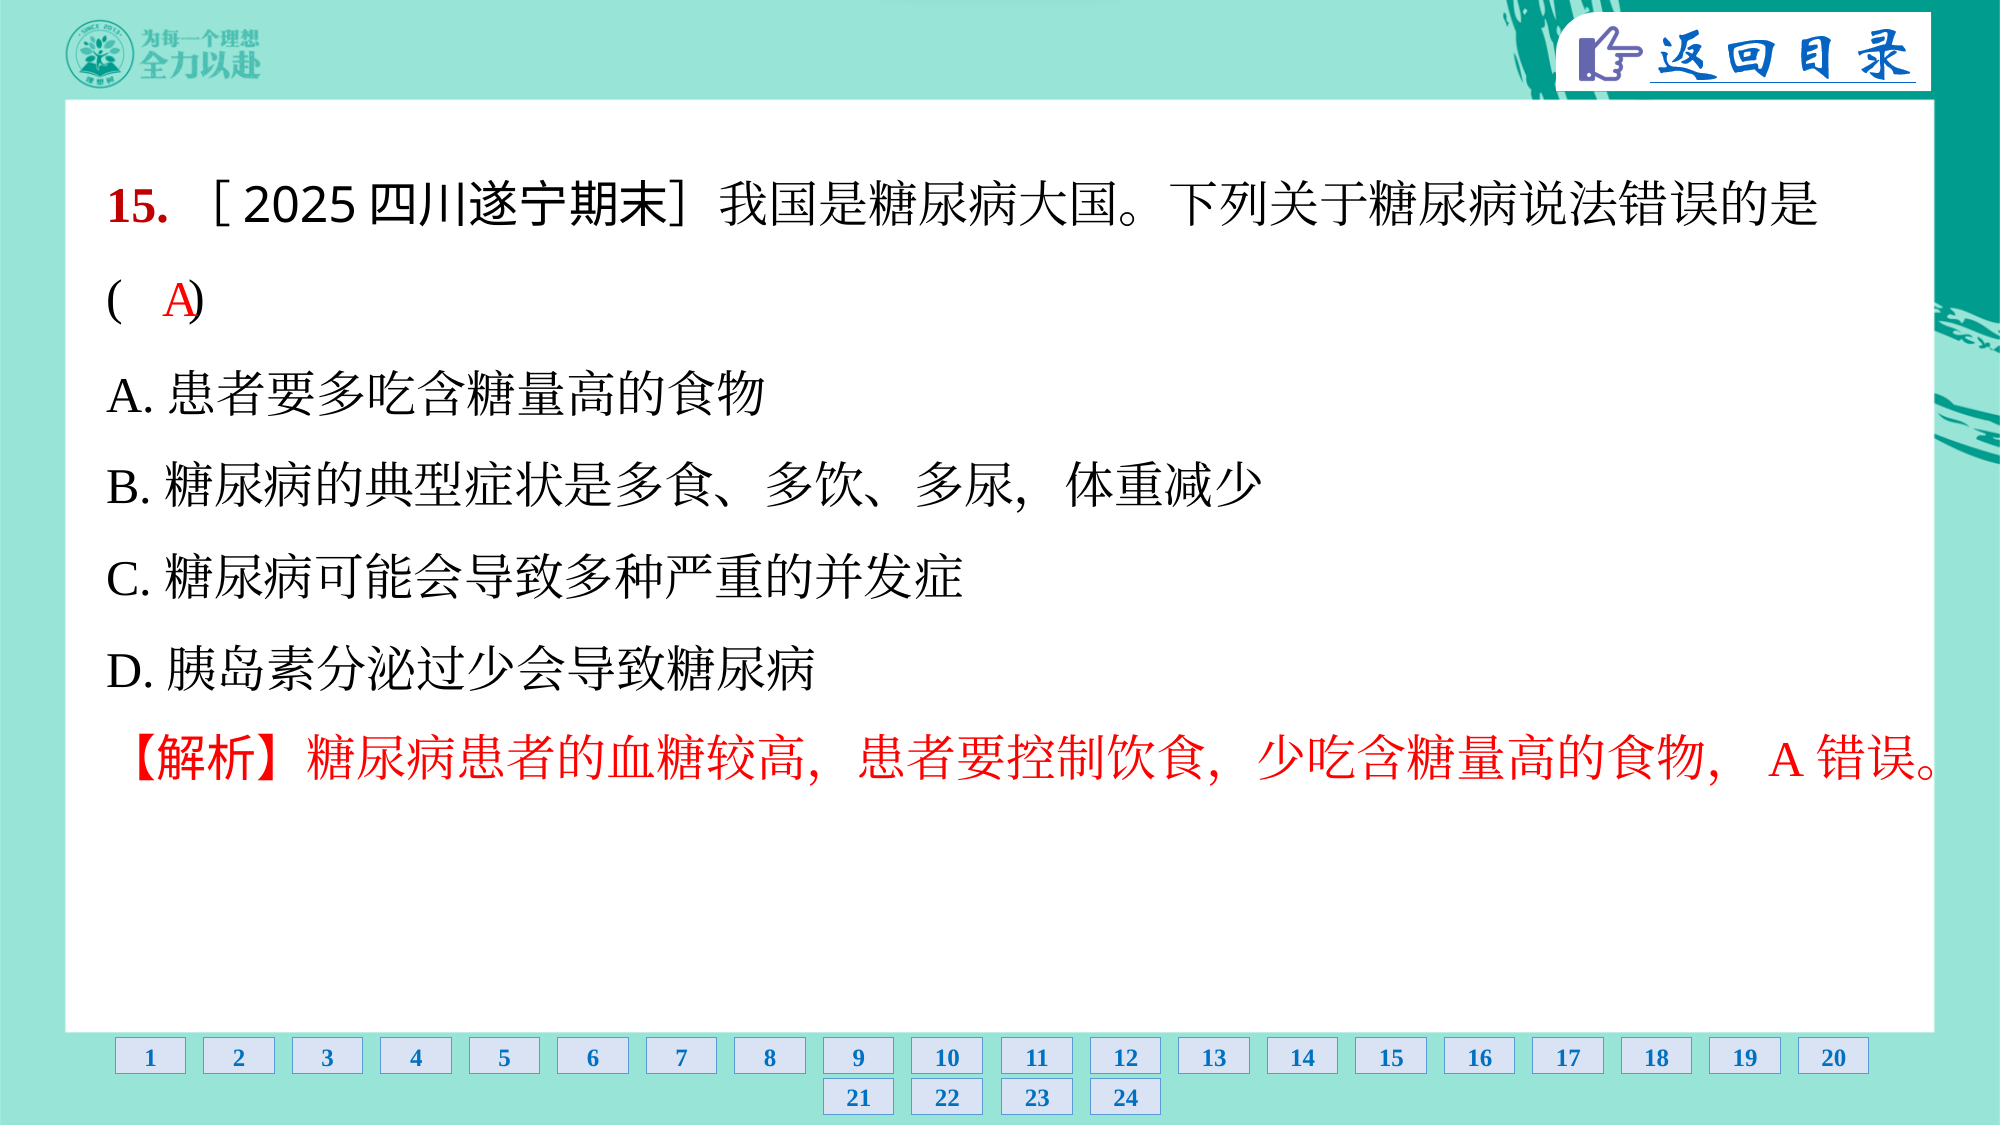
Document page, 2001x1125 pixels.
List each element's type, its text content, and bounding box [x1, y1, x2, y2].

text_box 15.［2025四川遂宁期末］我国是糖尿病大国。下列关于糖尿病说法错误的是 ( ) [106, 140, 1895, 325]
text_box 【解析】糖尿病患者的血糖较高，患者要控制饮食，少吃含糖量高的食物，A错误。 [106, 699, 1967, 787]
text_box A.患者要多吃含糖量高的食物 B.糖尿病的典型症状是多食、多饮、多尿，体重减少 C.糖尿病可能会导致多种严重的并发症 D.胰岛素分泌过少会导致糖尿病 [106, 330, 1895, 698]
text_box A [144, 234, 217, 326]
picture [0, 0, 2000, 1125]
